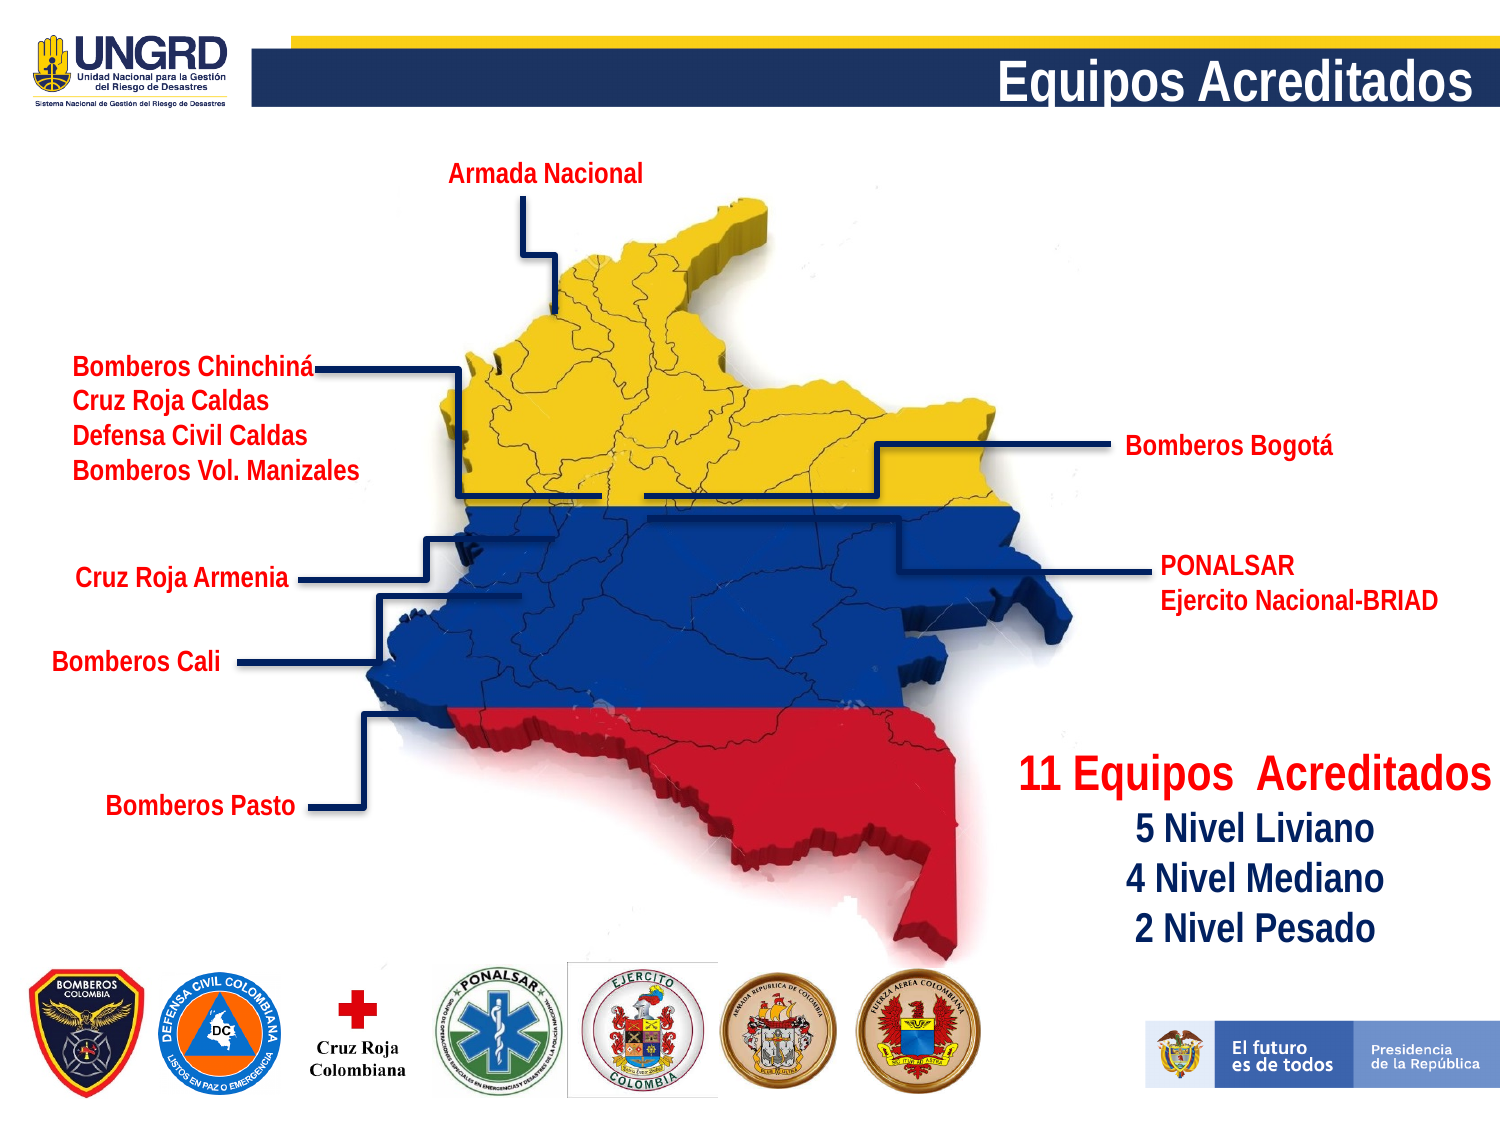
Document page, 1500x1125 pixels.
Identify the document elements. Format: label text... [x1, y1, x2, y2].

text_box Cruz Roja Armenia [60, 550, 304, 601]
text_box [307, 713, 421, 808]
text_box Armada Nacional [433, 147, 659, 179]
text_box Bomberos Cali [37, 634, 237, 685]
title Equipos Acreditados [378, 54, 1489, 102]
text_box Bomberos Chinchiná Cruz Roja Caldas Defensa Civil Caldas Bomberos Vol. Manizales [57, 339, 343, 494]
text_box Bomberos Pasto [90, 778, 311, 829]
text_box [479, 238, 599, 272]
text_box PONALSAR Ejercito Nacional-BRIAD [1145, 538, 1489, 624]
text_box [643, 444, 1110, 497]
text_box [297, 538, 556, 581]
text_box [237, 595, 522, 663]
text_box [646, 518, 1152, 573]
text_box 11 Equipos Acreditados 5 Nivel Liviano 4 Nivel Mediano 2 Nivel Pesado [1092, 733, 1500, 958]
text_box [314, 369, 603, 497]
picture [0, 0, 1500, 1125]
text_box Bomberos Bogotá [1110, 419, 1349, 469]
